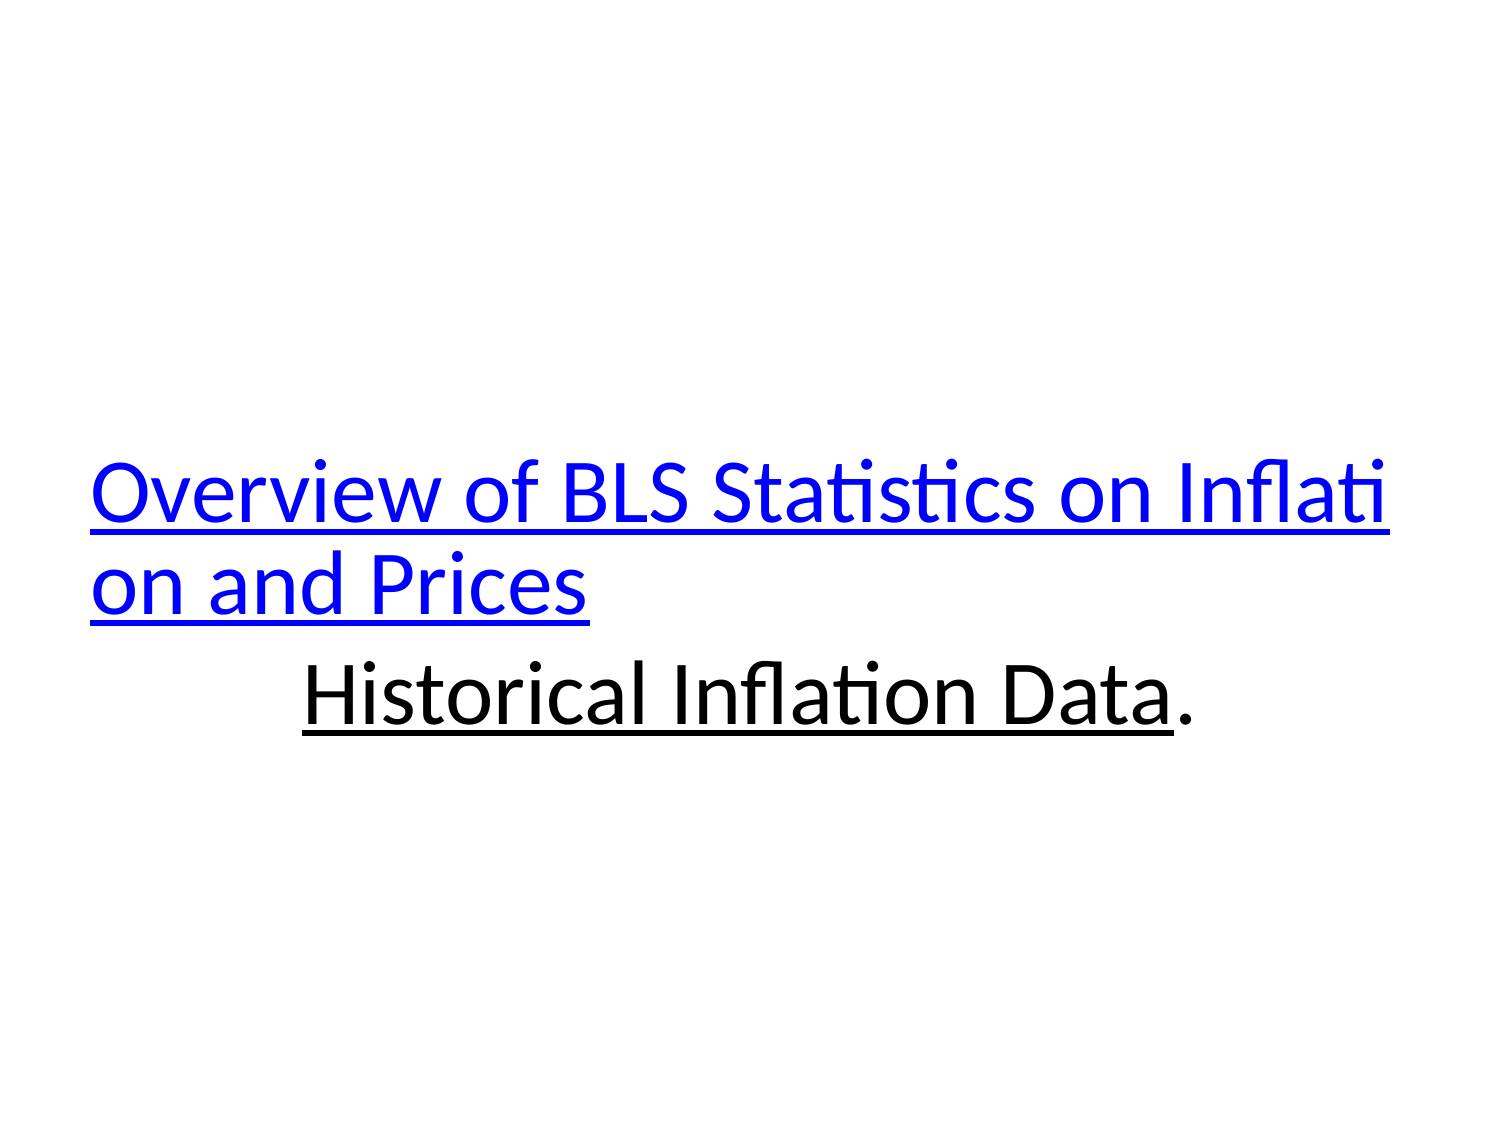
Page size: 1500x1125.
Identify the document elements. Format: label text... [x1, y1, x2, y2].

title Overview of BLS Statistics on Inflation and Prices Historical Inflation Data. [74, 44, 1426, 1038]
